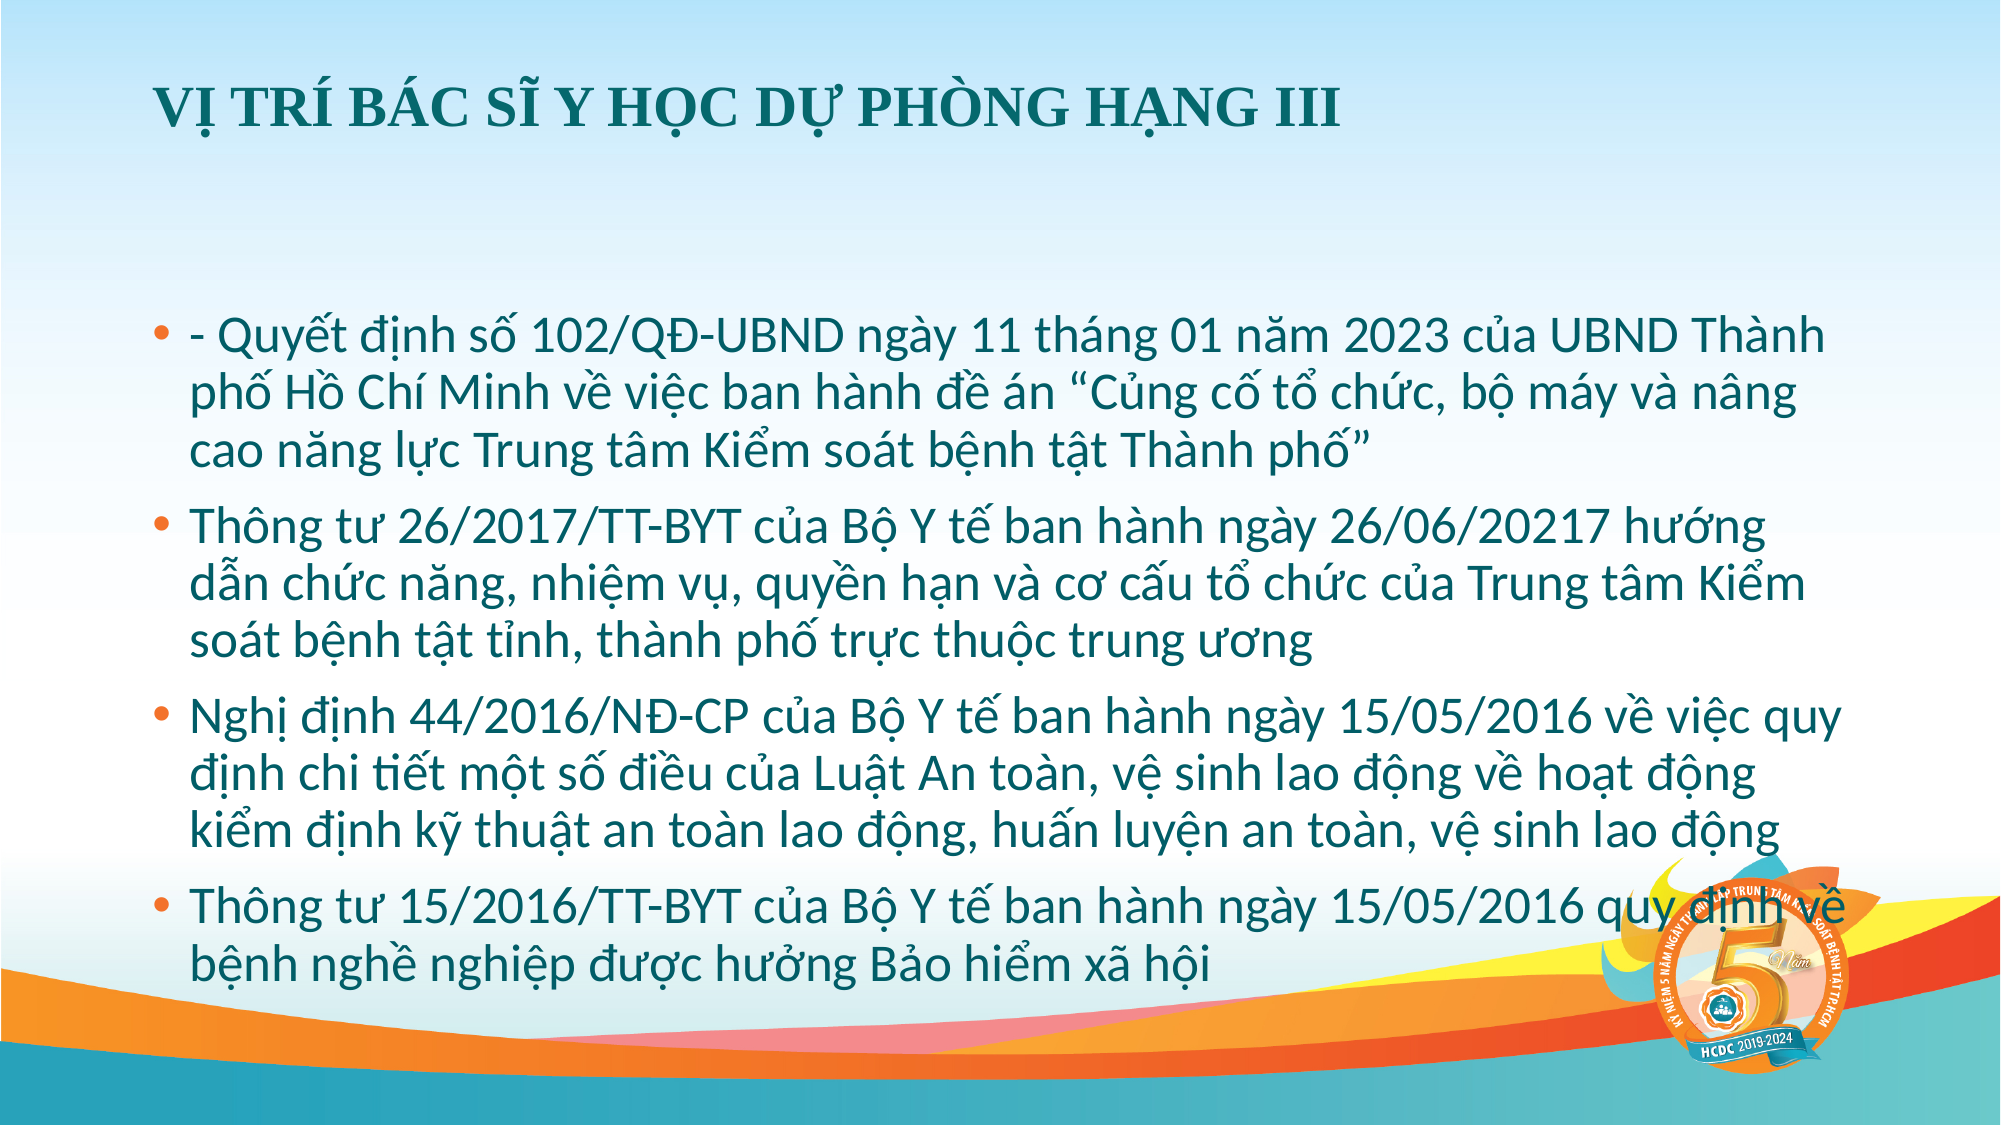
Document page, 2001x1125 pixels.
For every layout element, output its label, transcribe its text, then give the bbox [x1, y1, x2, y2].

picture [0, 0, 2001, 1125]
list - Quyết định số 102/QĐ-UBND ngày 11 tháng 01 năm 2023 của UBND Thành phố Hồ Chí Minh về việc ban hành đề án “Củng cố tổ chức, bộ máy và nâng cao năng lực Trung tâm Kiểm soát bệnh tật Thành phố” Thông tư 26/2017/TT-BYT của Bộ Y tế ban hành ngày 26/06/20217 hướng dẫn chức năng, nhiệm vụ, quyền hạn và cơ cấu tổ chức của Trung tâm Kiểm soát bệnh tật tỉnh, thành phố trực thuộc trung ương Nghị định 44/2016/NĐ-CP của Bộ Y tế ban hành ngày 15/05/2016 về việc quy định chi tiết một số điều của Luật An toàn, vệ sinh lao động về hoạt động kiểm định kỹ thuật an toàn lao động, huấn luyện an toàn, vệ sinh lao động Thông tư 15/2016/TT-BYT của Bộ Y tế ban hành ngày 15/05/2016 quy định về bệnh nghề nghiệp được hưởng Bảo hiểm xã hội [137, 299, 1863, 1014]
title VỊ TRÍ BÁC SĨ Y HỌC DỰ PHÒNG HẠNG III [137, 44, 1863, 262]
